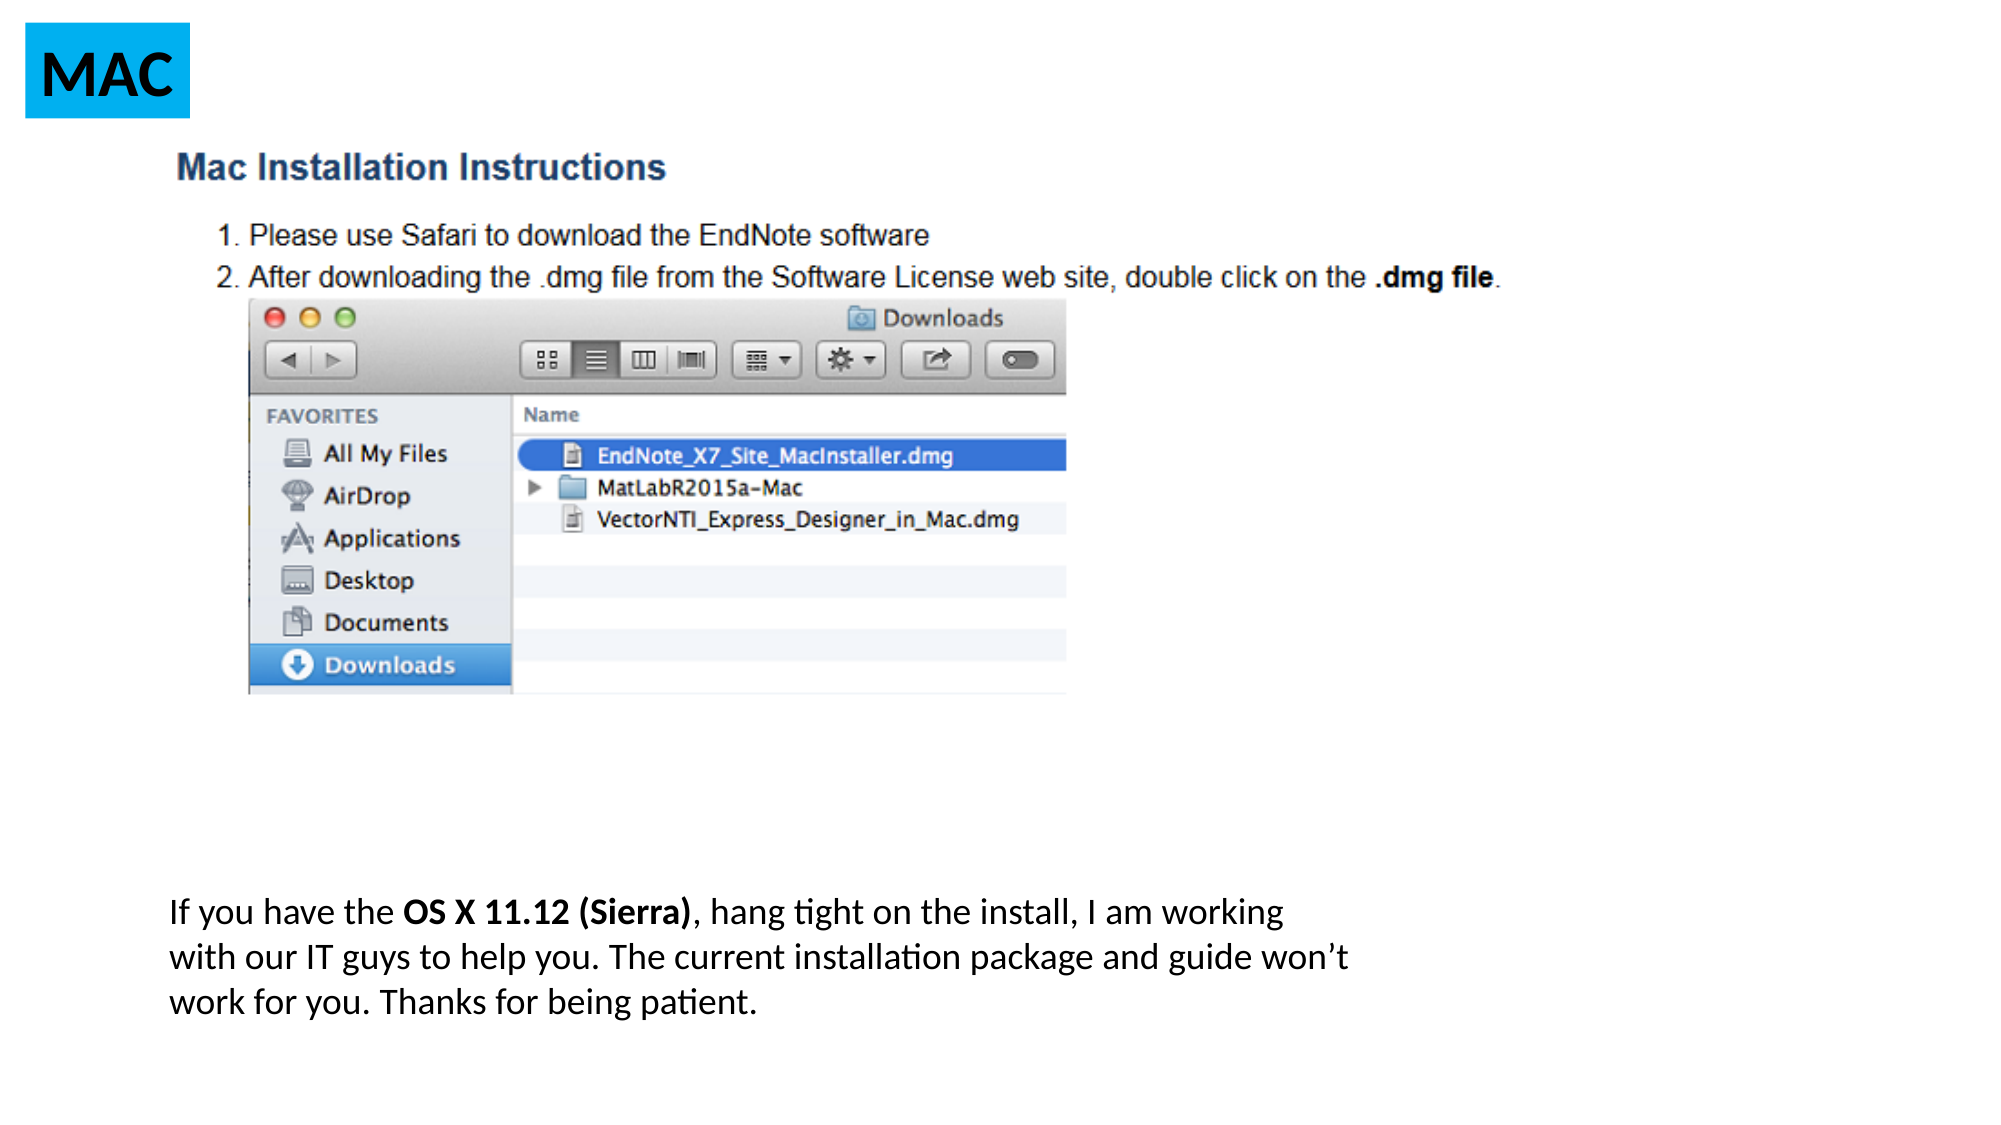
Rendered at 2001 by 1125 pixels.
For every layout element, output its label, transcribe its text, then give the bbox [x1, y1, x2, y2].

text_box If you have the OS X 11.12 (Sierra), hang tight on the install, I am working with our IT guys to help you. The current installation package and guide won’t work for you. Thanks for being patient. [154, 879, 1373, 1077]
text_box MAC [25, 22, 190, 119]
picture [107, 135, 1811, 714]
